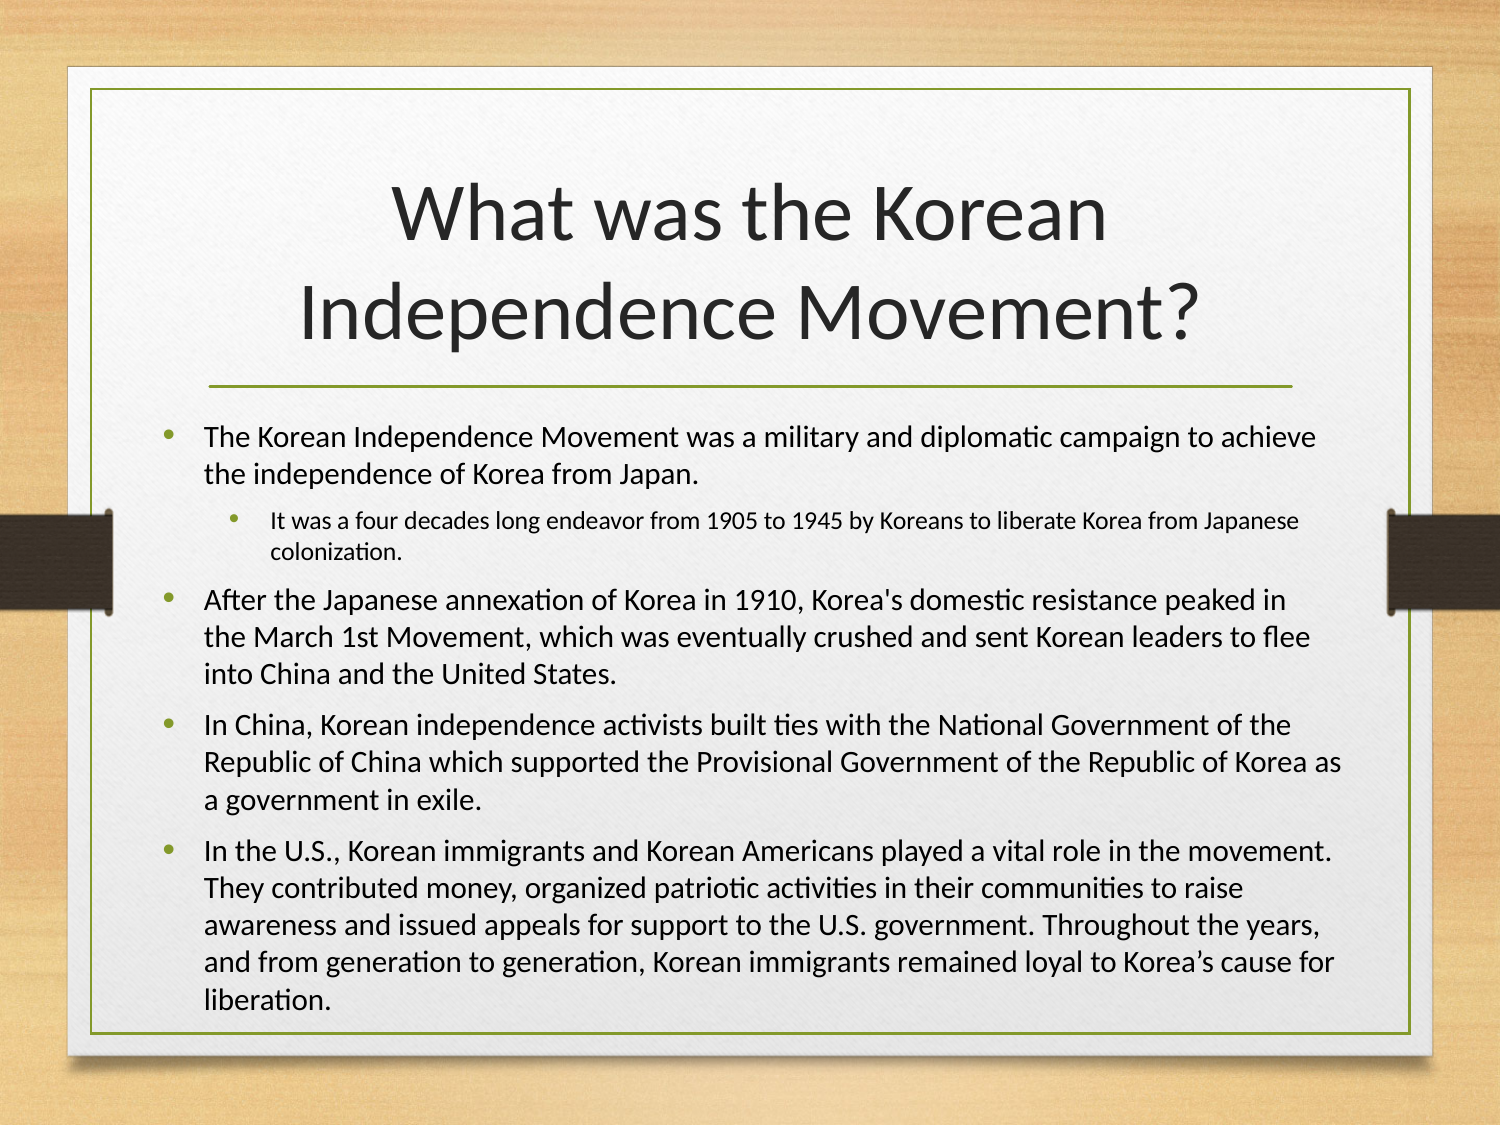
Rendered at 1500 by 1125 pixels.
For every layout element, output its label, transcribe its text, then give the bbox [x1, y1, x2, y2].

list The Korean Independence Movement was a military and diplomatic campaign to achieve the independence of Korea from Japan. It was a four decades long endeavor from 1905 to 1945 by Koreans to liberate Korea from Japanese colonization. After the Japanese annexation of Korea in 1910, Korea's domestic resistance peaked in the March 1st Movement, which was eventually crushed and sent Korean leaders to flee into China and the United States. In China, Korean independence activists built ties with the National Government of the Republic of China which supported the Provisional Government of the Republic of Korea as a government in exile. In the U.S., Korean immigrants and Korean Americans played a vital role in the movement. They contributed money, organized patriotic activities in their communities to raise awareness and issued appeals for support to the U.S. government. Throughout the years, and from generation to generation, Korean immigrants remained loyal to Korea’s cause for liberation. [147, 408, 1369, 1027]
title What was the Korean Independence Movement? [193, 150, 1309, 365]
picture [0, 0, 1500, 1125]
